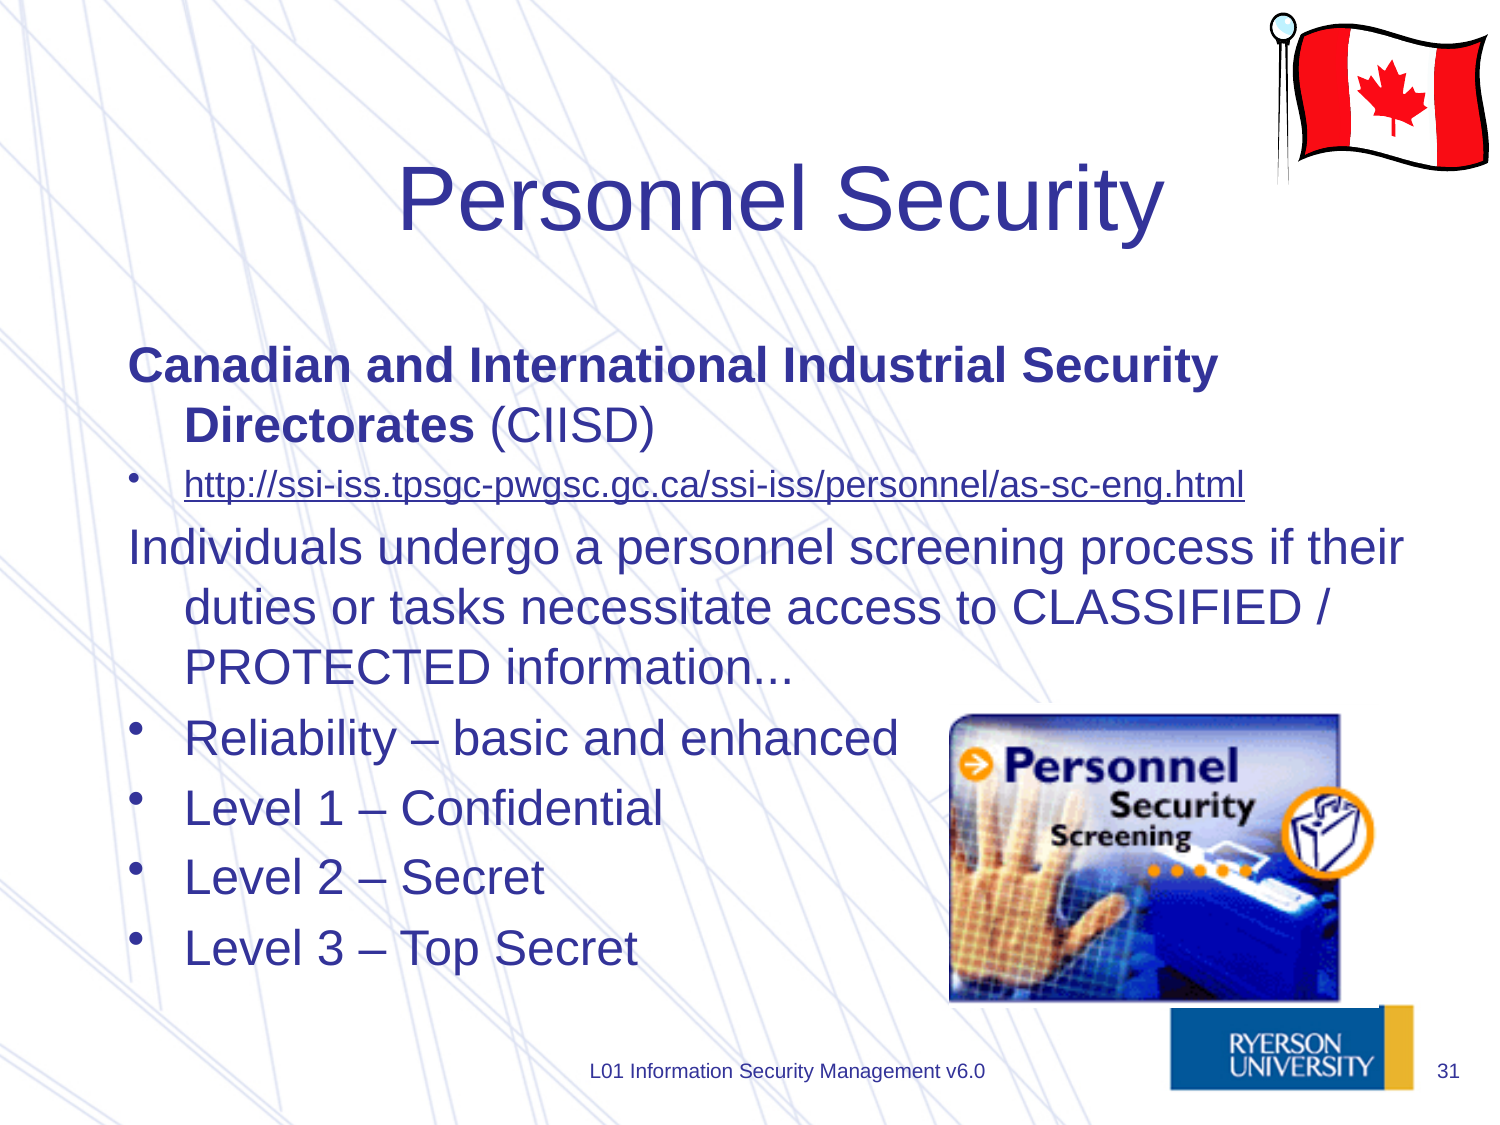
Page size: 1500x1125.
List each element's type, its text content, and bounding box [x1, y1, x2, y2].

title Personnel Security [112, 99, 1451, 288]
list Canadian and International Industrial Security Directorates (CIISD) http://ssi-iss.tpsgc-pwgsc.gc.ca/ssi-iss/personnel/as-sc-eng.html Individuals undergo a personnel screening process if their duties or tasks necessitate access to CLASSIFIED / PROTECTED information... Reliability – basic and enhanced Level 1 – Confidential Level 2 – Secret Level 3 – Top Secret [112, 324, 1451, 1001]
picture [0, 0, 1500, 1125]
slide_number 31 [1399, 1049, 1476, 1113]
footer L01 Information Security Management v6.0 [449, 1049, 1126, 1113]
